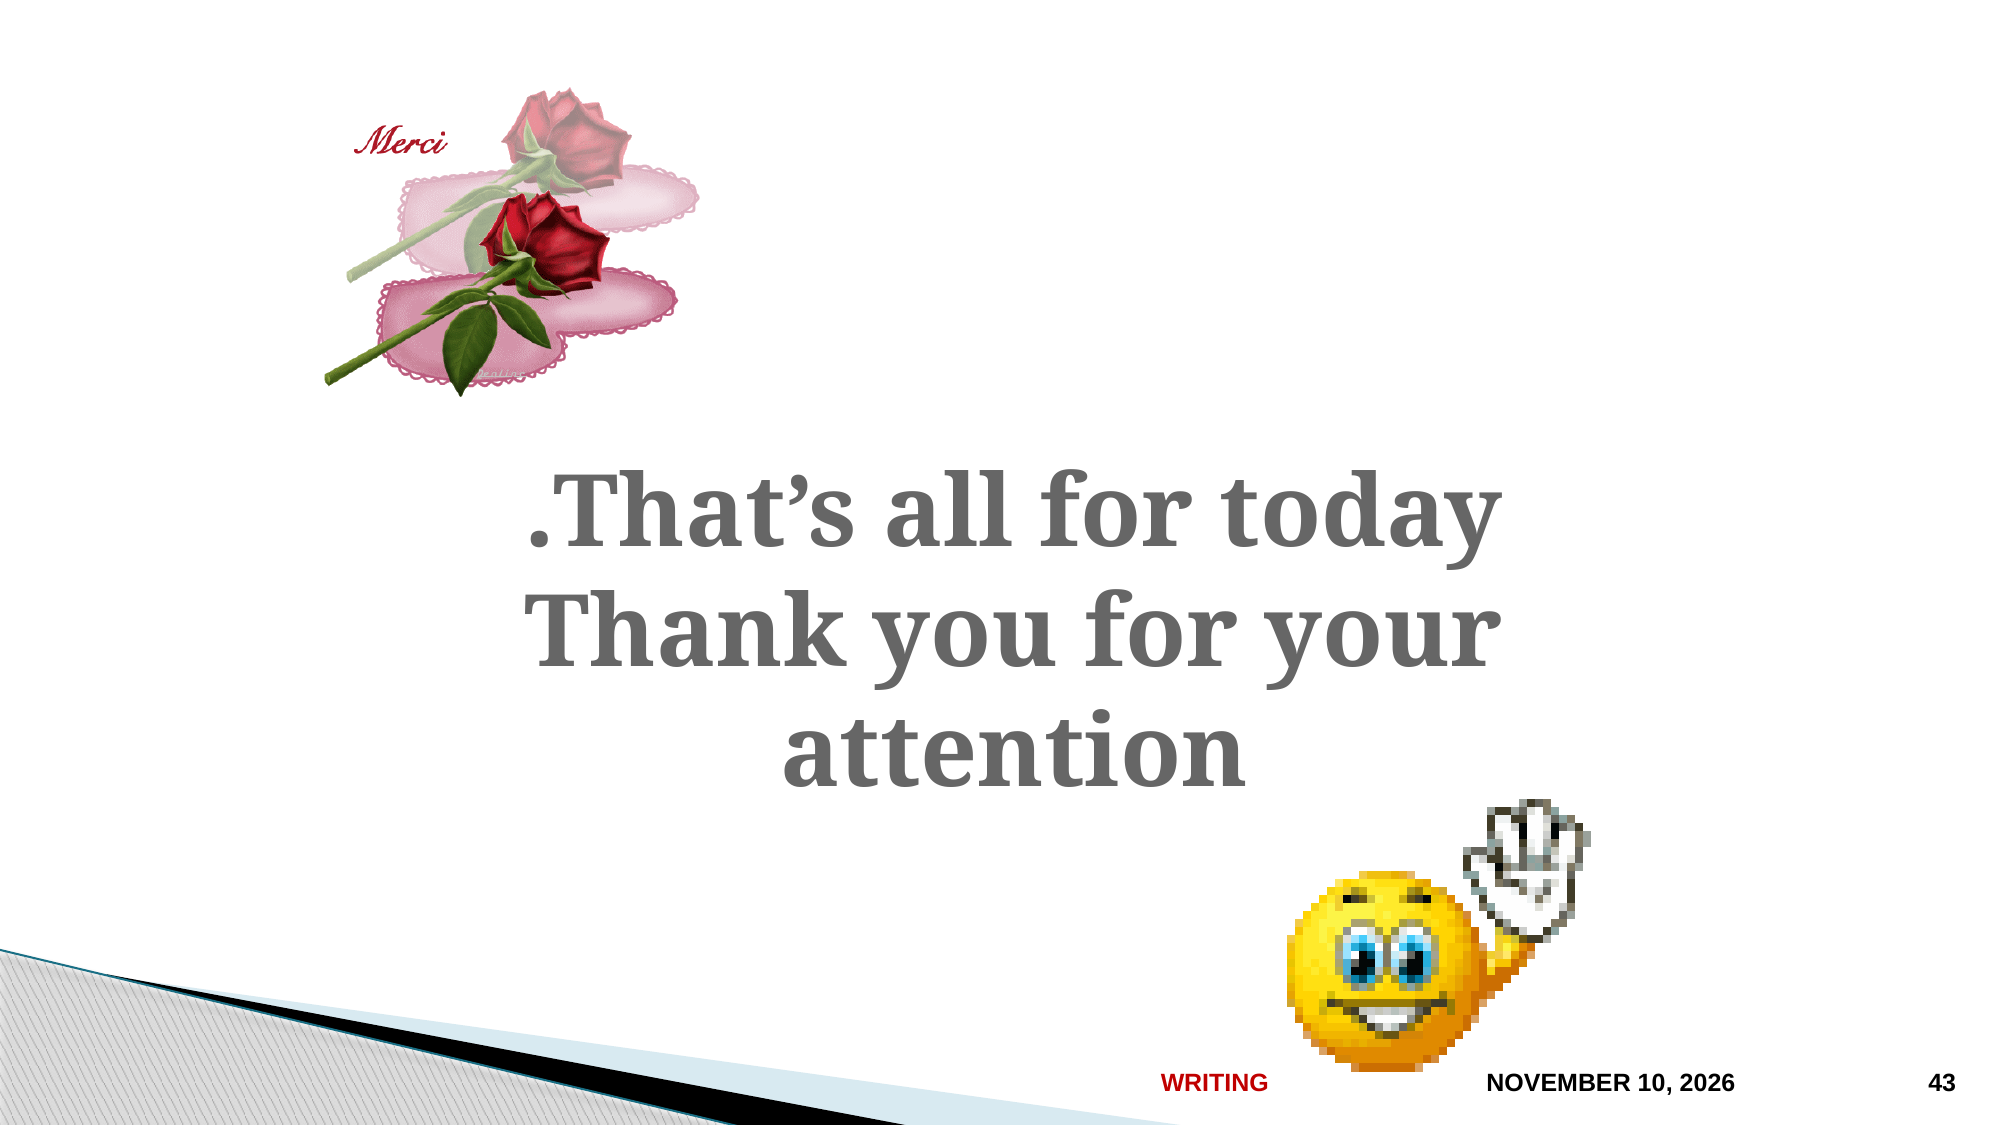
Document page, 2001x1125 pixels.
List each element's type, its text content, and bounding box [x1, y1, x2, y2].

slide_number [1473, 1051, 1891, 1112]
picture [324, 87, 701, 397]
picture [1287, 799, 1672, 1073]
slide_number 43 [1891, 1051, 1972, 1112]
text_box That’s all for today. Thank you for your attention [443, 439, 1585, 815]
footer Writing [957, 1051, 1473, 1112]
